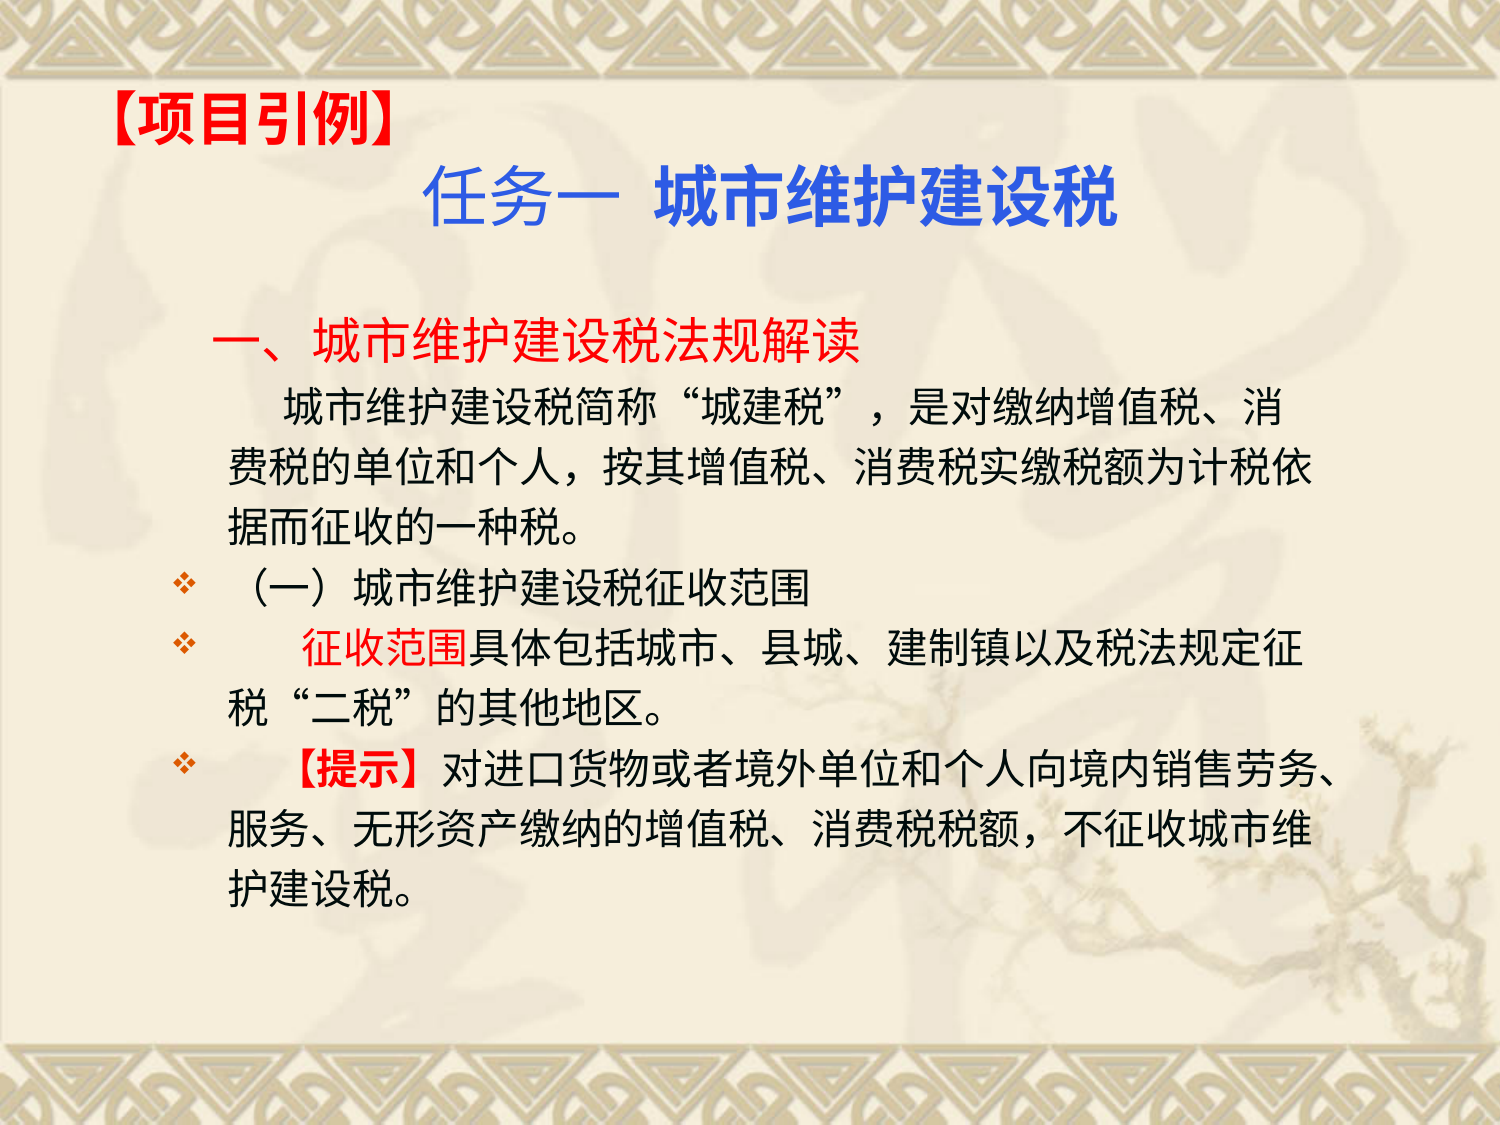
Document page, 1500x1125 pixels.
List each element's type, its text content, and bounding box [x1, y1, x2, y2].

title 【项目引例】 [64, 86, 536, 148]
list 一、城市维护建设税法规解读 城市维护建设税简称“城建税”，是对缴纳增值税、消费税的单位和个人，按其增值税、消费税实缴税额为计税依据而征收的一种税。 （一）城市维护建设税征收范围 征收范围具体包括城市、县城、建制镇以及税法规定征税“二税”的其他地区。 【提示】对进口货物或者境外单位和个人向境内销售劳务、服务、无形资产缴纳的增值税、消费税税额，不征收城市维护建设税。 [155, 279, 1341, 1001]
picture [0, 0, 1500, 1125]
text_box [224, 62, 1263, 148]
text_box 任务一 城市维护建设税 [395, 147, 1146, 243]
